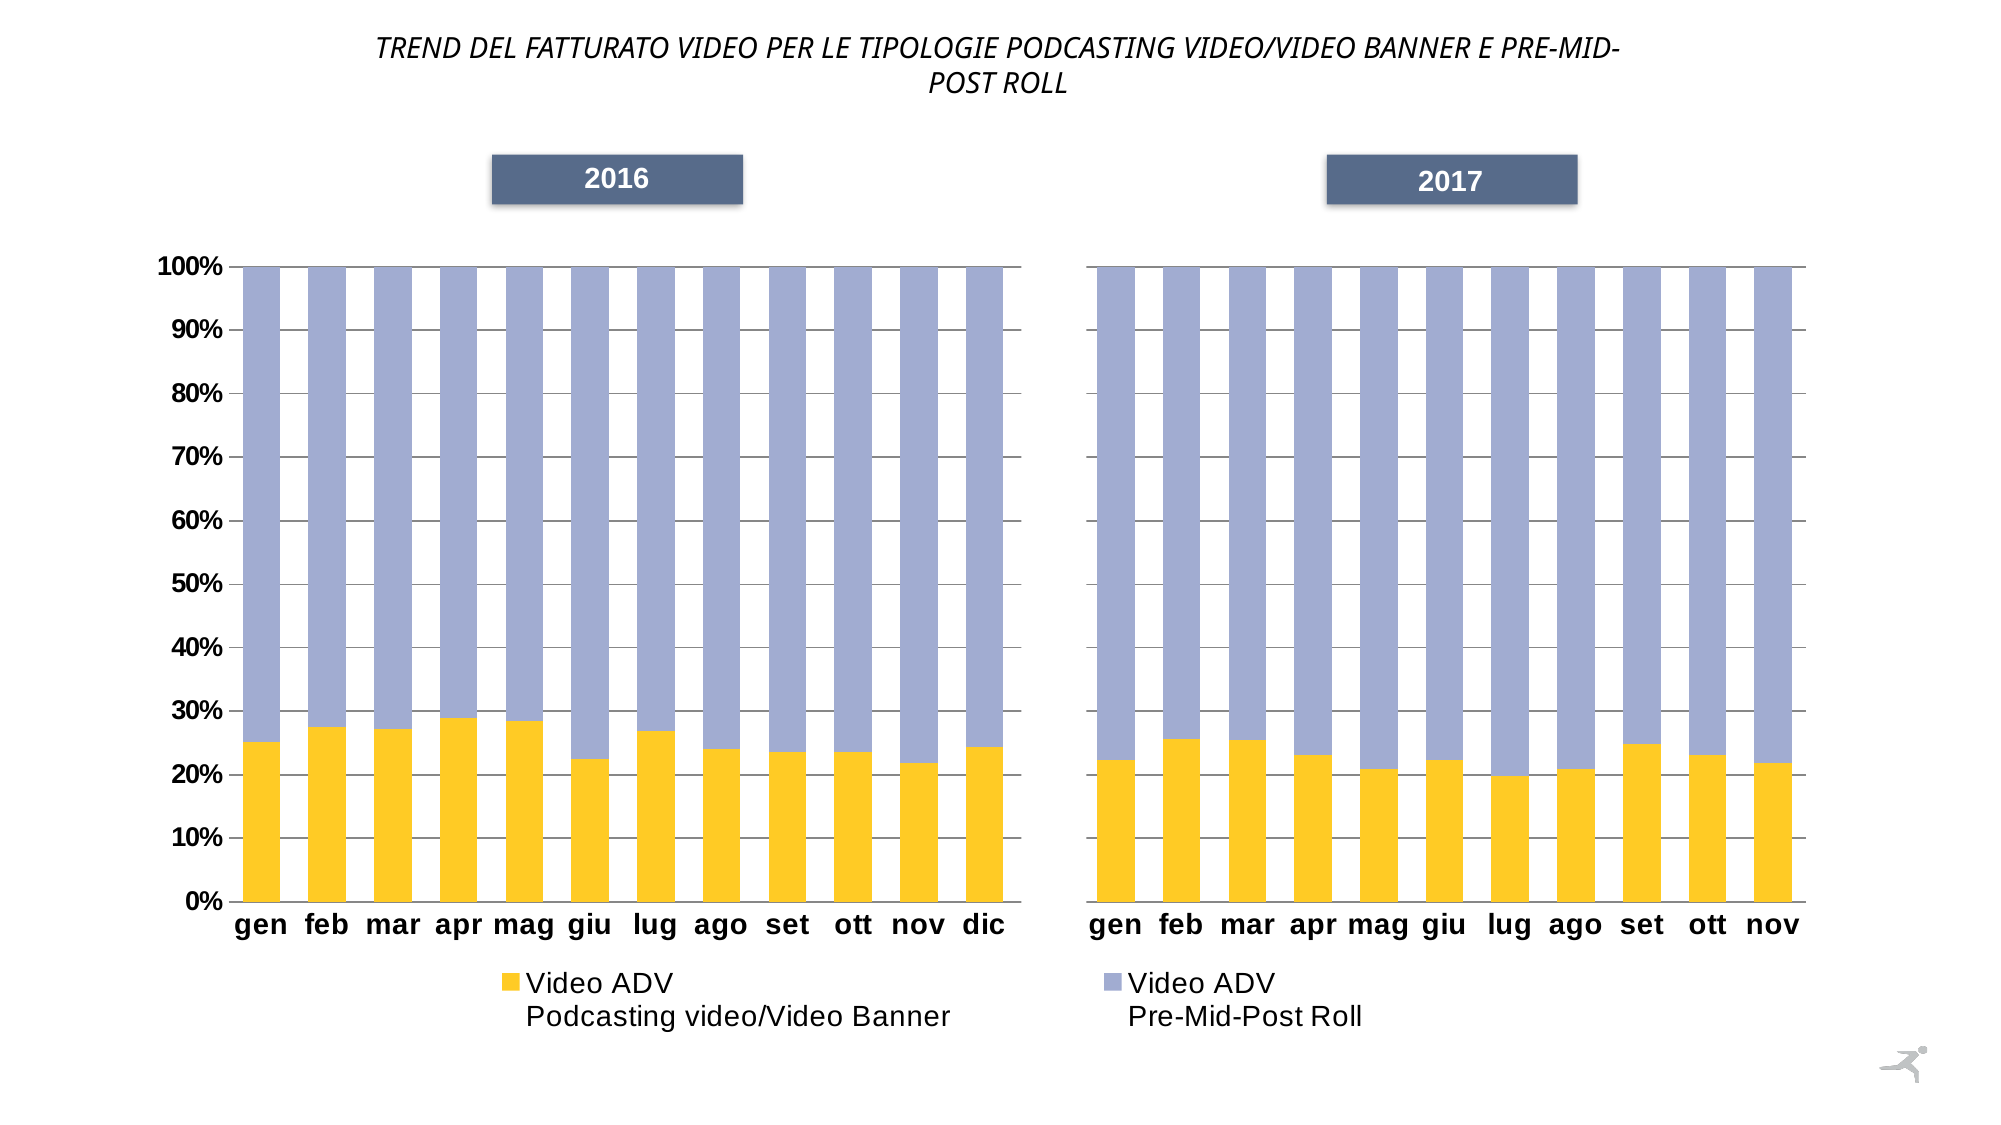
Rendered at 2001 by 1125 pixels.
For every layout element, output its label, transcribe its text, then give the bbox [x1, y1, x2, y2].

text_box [122, 152, 1841, 1046]
subtitle Trend del fatturato VIDEO per le tipologie Podcasting video/Video Banner e Pre-Mid-Post Roll [344, 28, 1652, 101]
